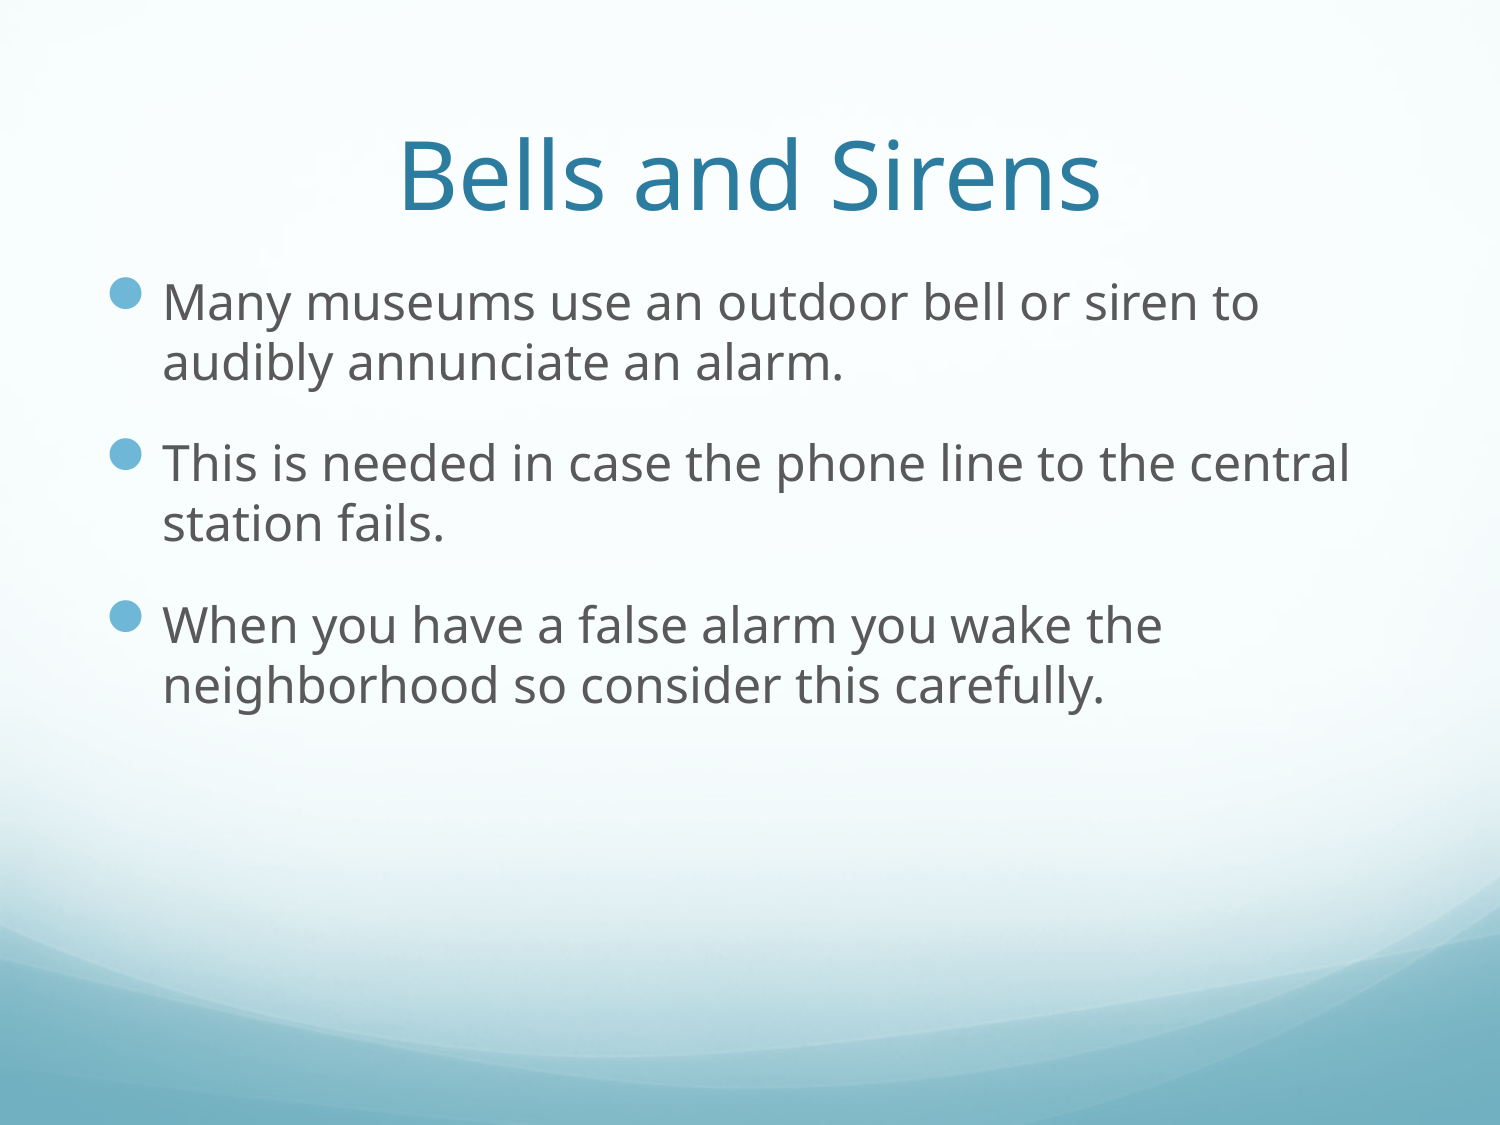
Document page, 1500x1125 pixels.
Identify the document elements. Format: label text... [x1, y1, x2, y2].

list Many museums use an outdoor bell or siren to audibly annunciate an alarm. This is needed in case the phone line to the central station fails. When you have a false alarm you wake the neighborhood so consider this carefully. [90, 262, 1410, 975]
title Bells and Sirens [90, 17, 1410, 237]
